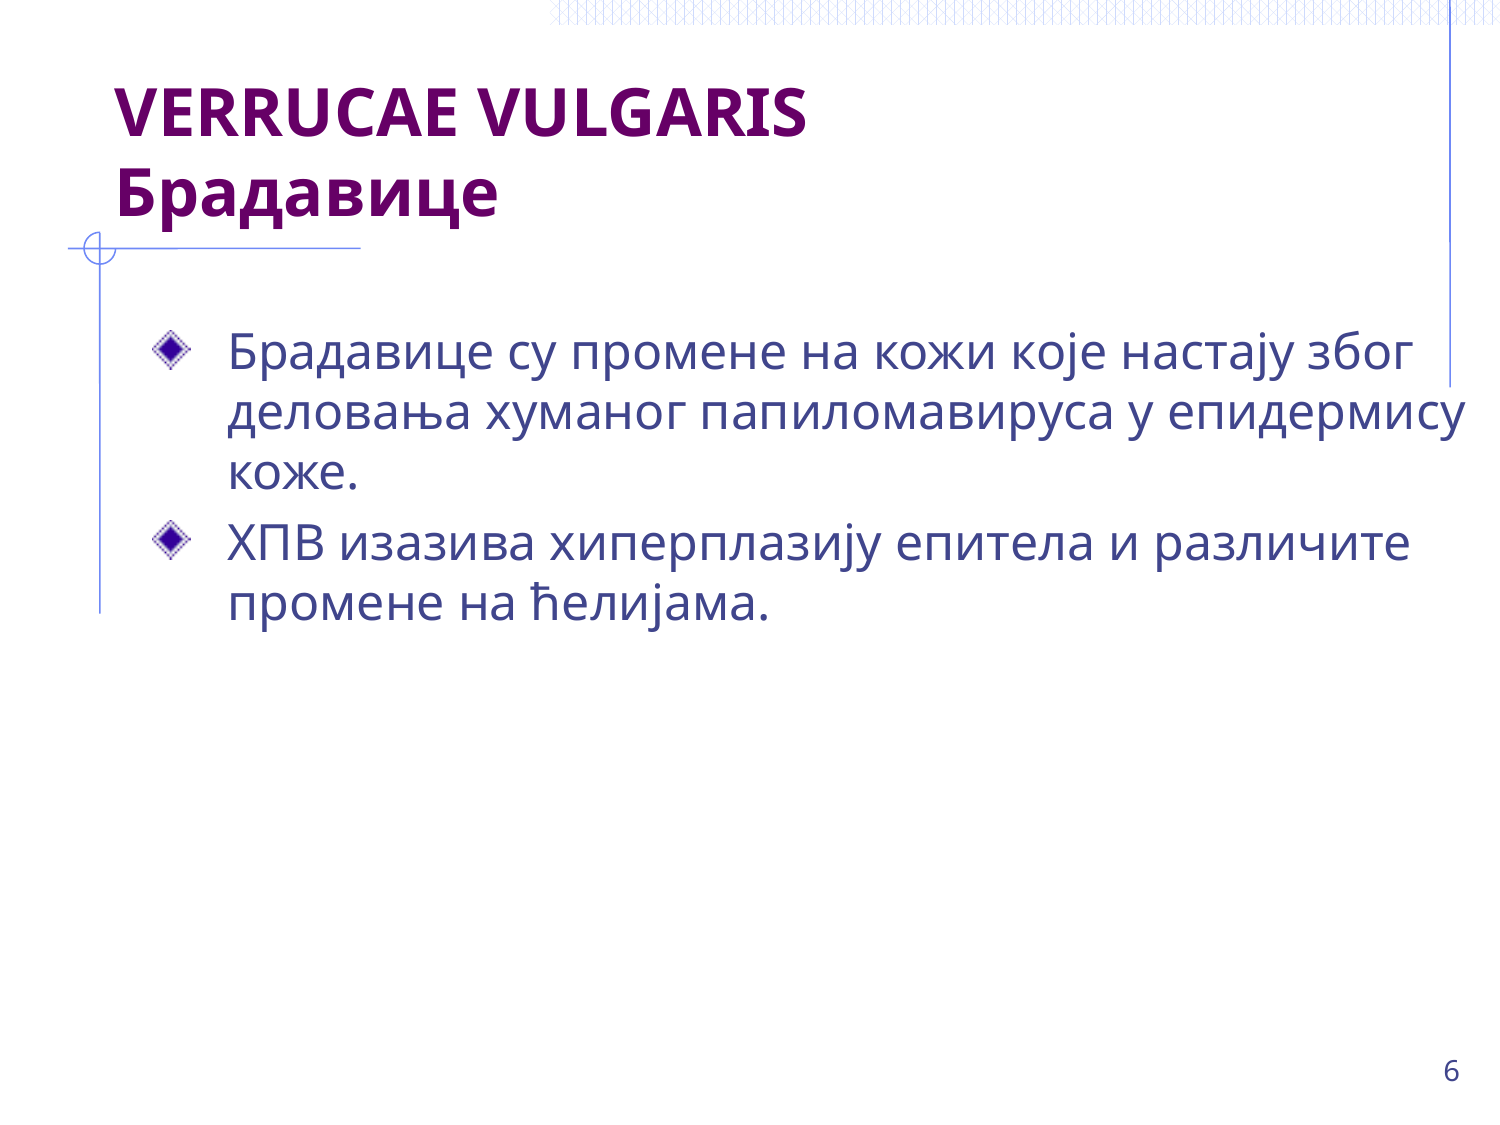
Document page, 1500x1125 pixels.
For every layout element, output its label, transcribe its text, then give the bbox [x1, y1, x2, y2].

picture [152, 520, 191, 560]
list Брадавице су промене на кожи које настају због деловања хуманог папиломавируса у епидермису коже. ХПВ изазива хиперплазију епитела и различите промене на ћелијама. [137, 312, 1500, 988]
title VERRUCAE VULGARIS Брадавице [99, 49, 1376, 238]
picture [152, 330, 191, 370]
slide_number 6 [1162, 1025, 1475, 1100]
